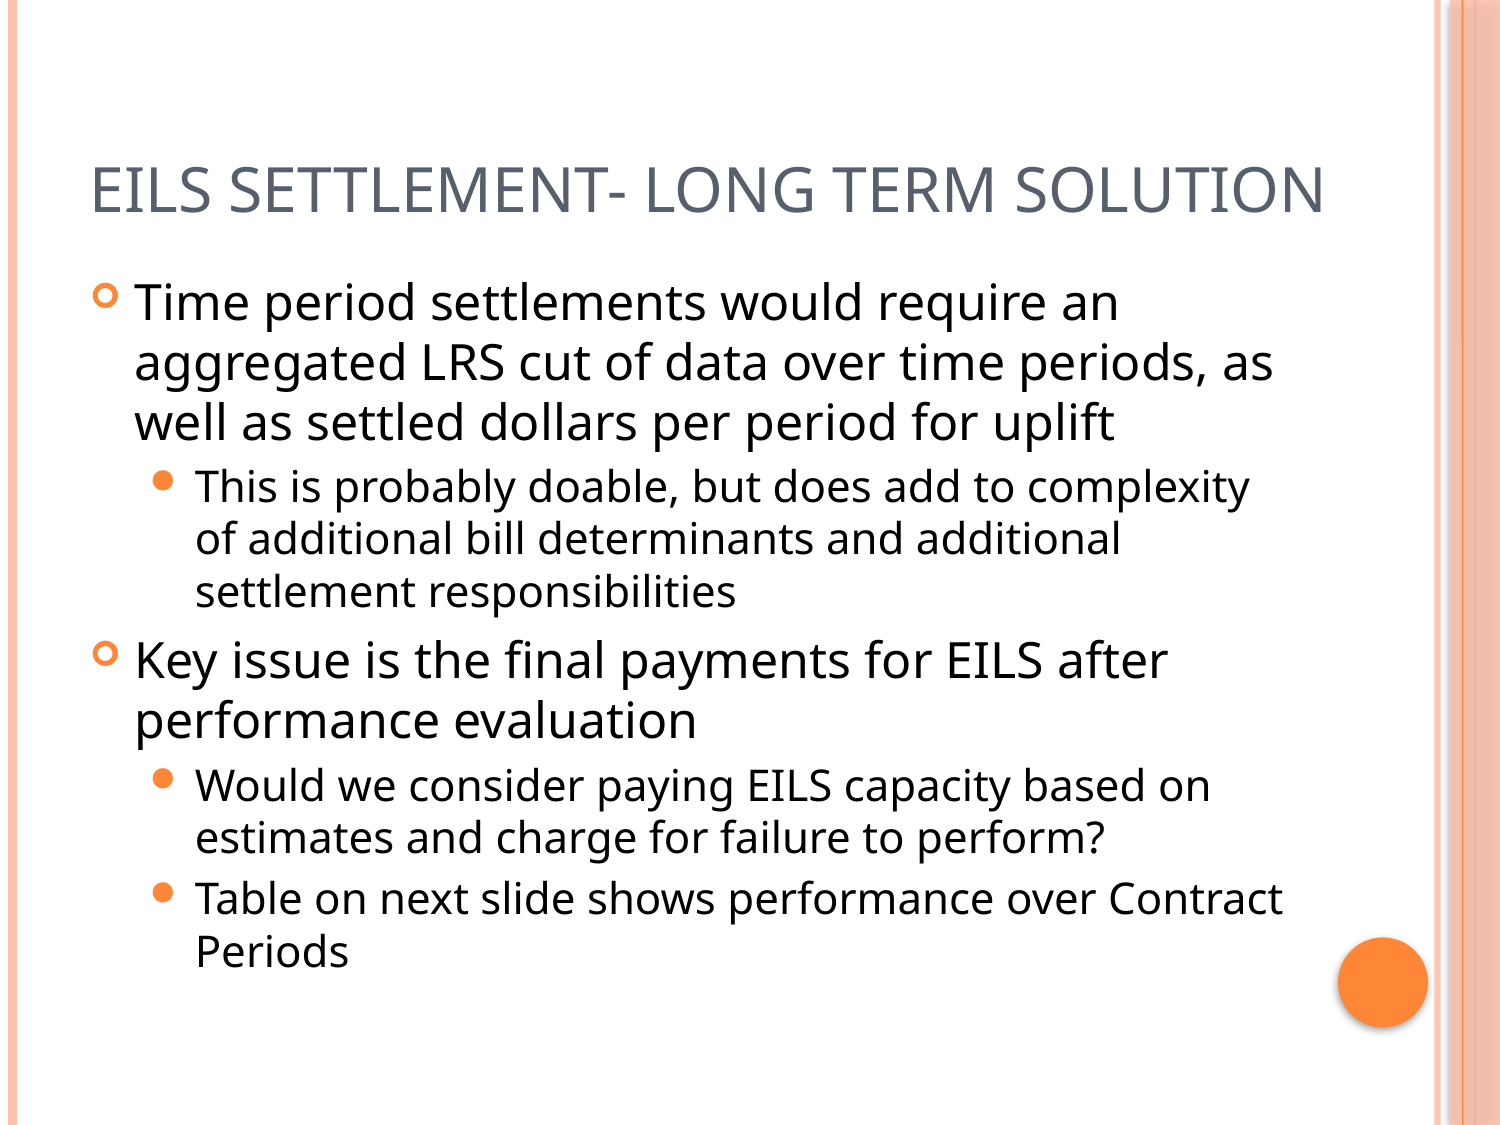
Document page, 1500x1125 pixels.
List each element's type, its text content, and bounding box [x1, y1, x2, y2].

list Time period settlements would require an aggregated LRS cut of data over time periods, as well as settled dollars per period for uplift This is probably doable, but does add to complexity of additional bill determinants and additional settlement responsibilities Key issue is the final payments for EILS after performance evaluation Would we consider paying EILS capacity based on estimates and charge for failure to perform? Table on next slide shows performance over Contract Periods [75, 262, 1300, 1062]
title EILS Settlement- Long Term Solution [75, 45, 1350, 233]
